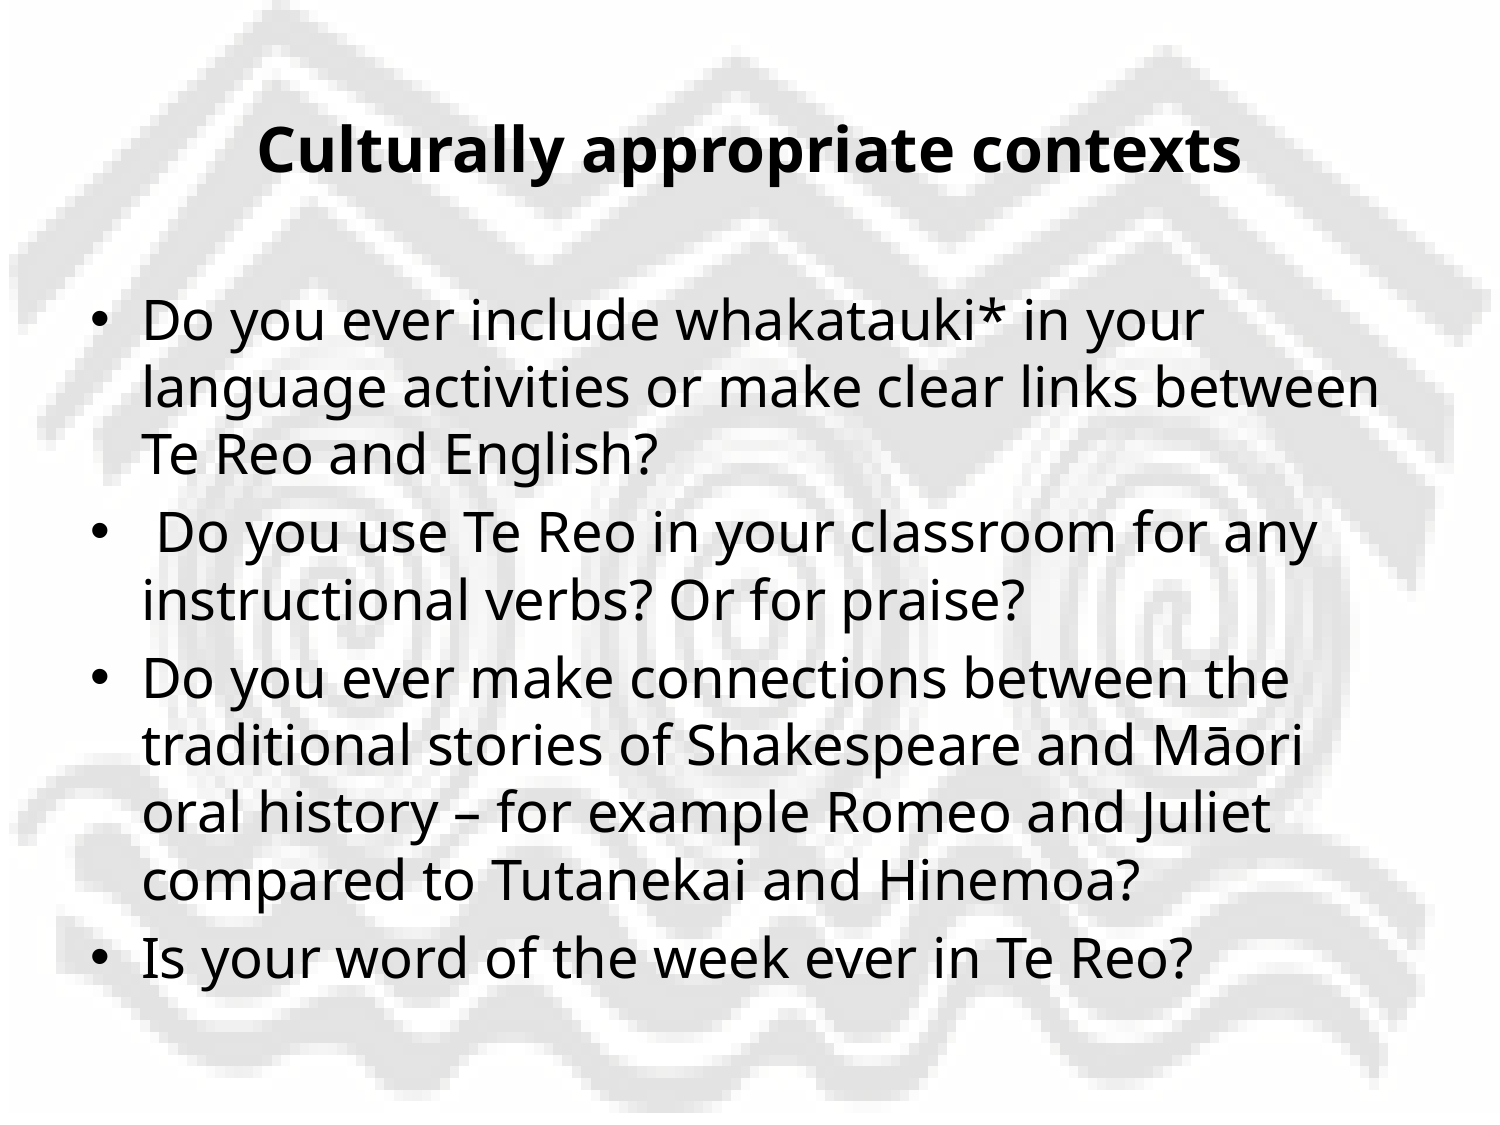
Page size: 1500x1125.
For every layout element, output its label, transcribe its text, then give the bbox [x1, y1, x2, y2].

list Culturally appropriate contexts Do you ever include whakatauki* in your language activities or make clear links between Te Reo and English? Do you use Te Reo in your classroom for any instructional verbs? Or for praise? Do you ever make connections between the traditional stories of Shakespeare and Māori oral history – for example Romeo and Juliet compared to Tutanekai and Hinemoa? Is your word of the week ever in Te Reo? [75, 101, 1425, 1005]
